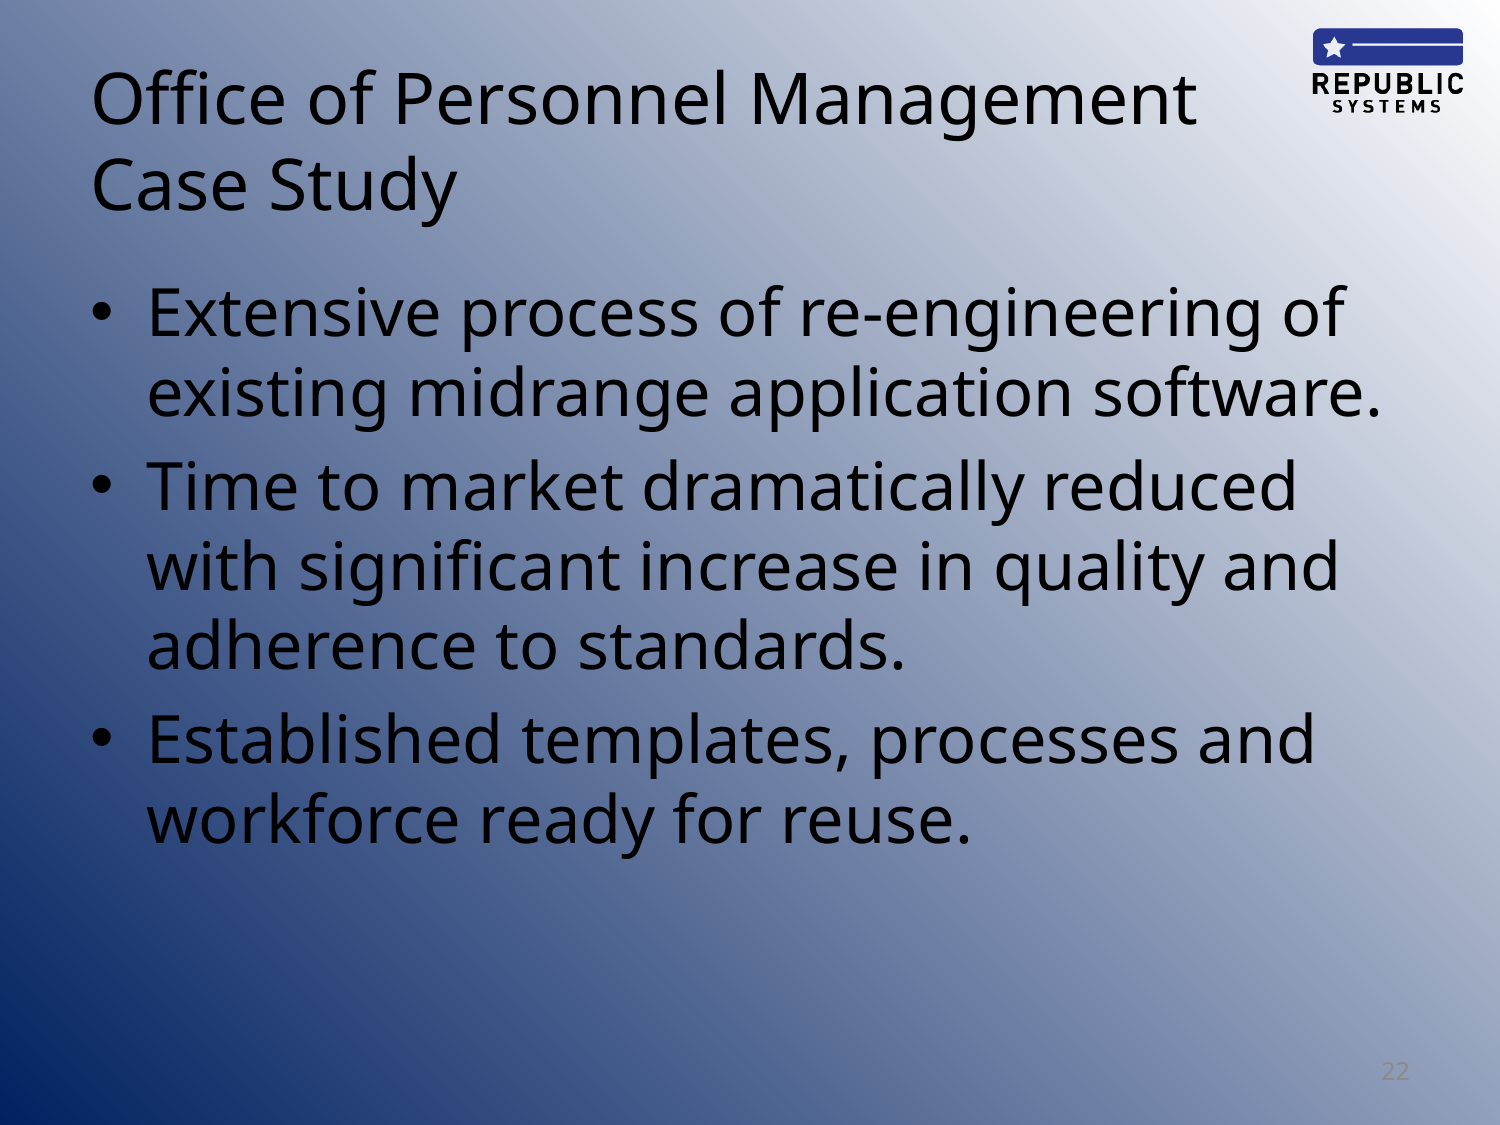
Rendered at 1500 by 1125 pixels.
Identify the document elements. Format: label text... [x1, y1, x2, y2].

picture [1312, 28, 1463, 113]
list Extensive process of re-engineering of existing midrange application software. Time to market dramatically reduced with significant increase in quality and adherence to standards. Established templates, processes and workforce ready for reuse. [75, 262, 1425, 1005]
slide_number 22 [1074, 1042, 1425, 1103]
title Office of Personnel Management Case Study [75, 45, 1275, 233]
